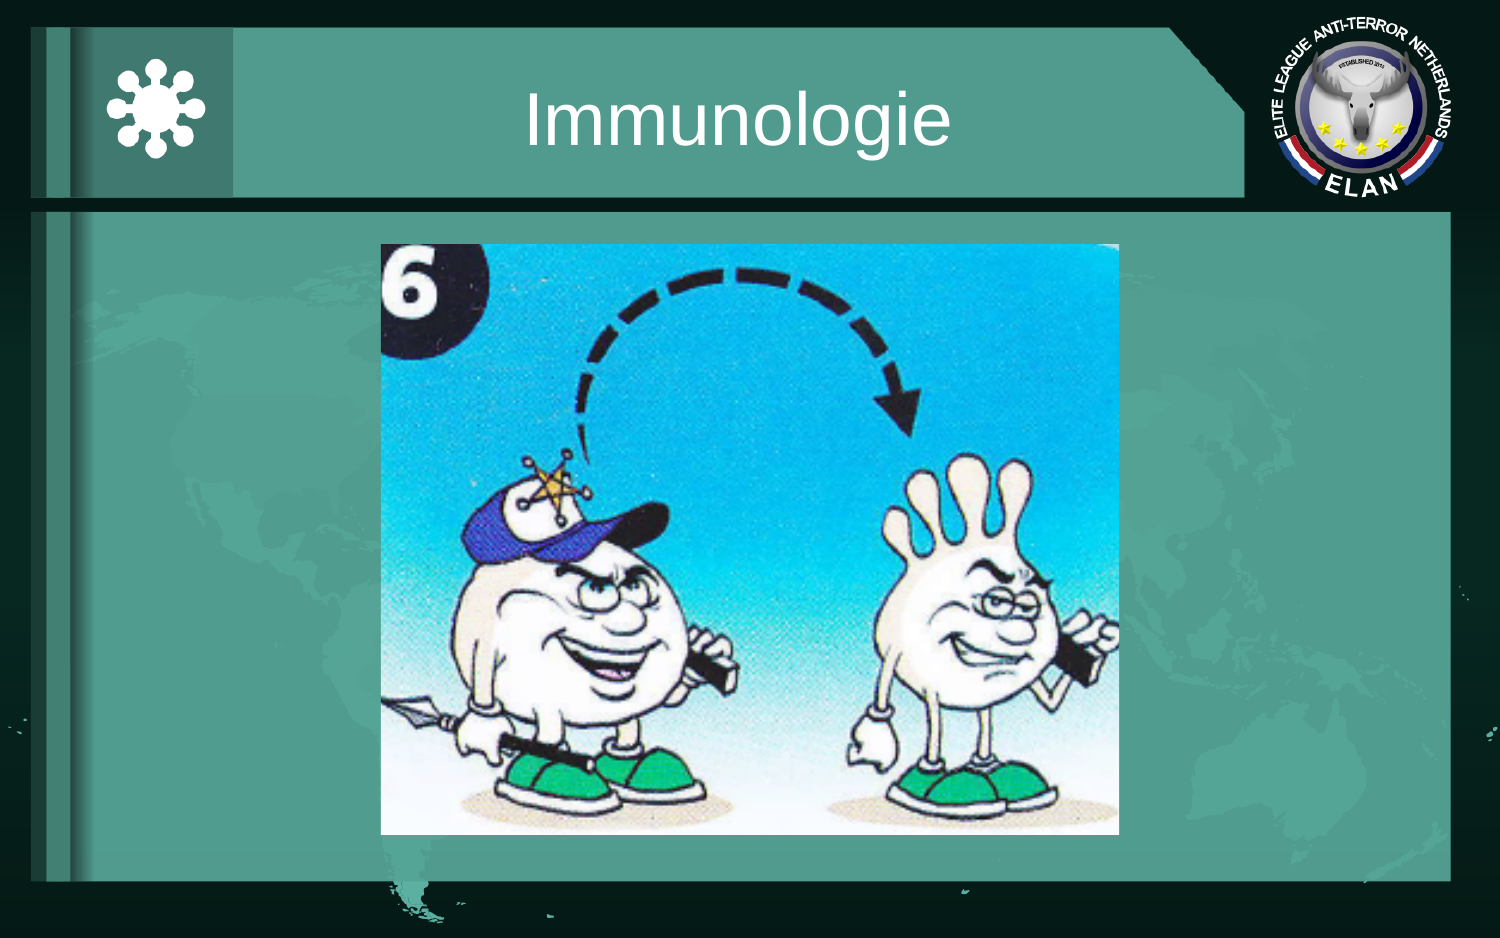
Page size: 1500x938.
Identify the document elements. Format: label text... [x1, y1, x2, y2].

title Immunologie [230, 37, 1247, 194]
picture [0, 0, 1500, 938]
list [380, 243, 1120, 836]
